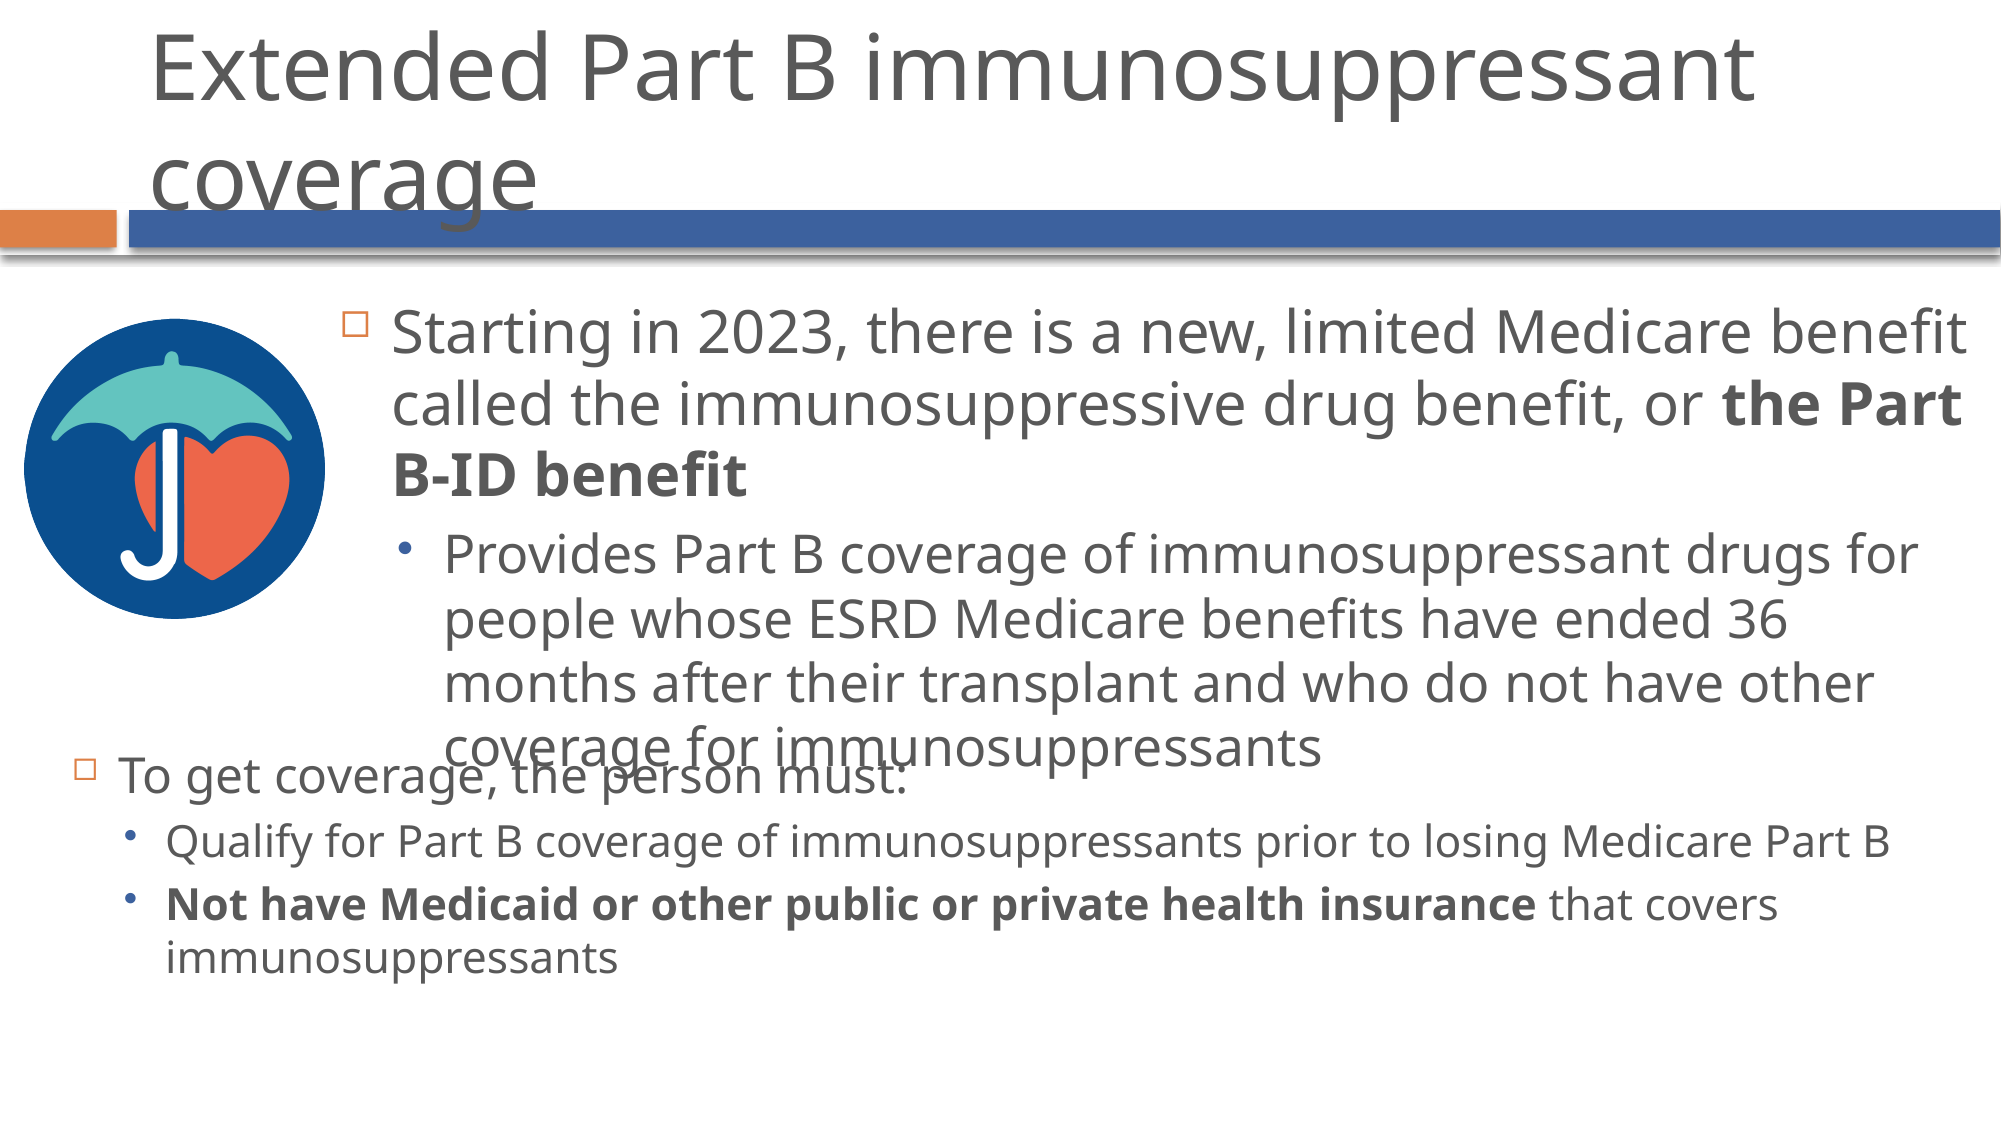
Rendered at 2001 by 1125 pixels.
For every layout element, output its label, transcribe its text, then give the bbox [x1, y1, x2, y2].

title Extended Part B immunosuppressant coverage [133, 37, 1918, 200]
list Starting in 2023, there is a new, limited Medicare benefit called the immunosuppressive drug benefit, or the Part B-ID benefit Provides Part B coverage of immunosuppressant drugs for people whose ESRD Medicare benefits have ended 36 months after their transplant and who do not have other coverage for immunosuppressants [324, 286, 2000, 787]
picture [24, 317, 326, 619]
text_box To get coverage, the person must: Qualify for Part B coverage of immunosuppressants prior to losing Medicare Part B Not have Medicaid or other public or private health insurance that covers immunosuppressants [57, 736, 1943, 1038]
